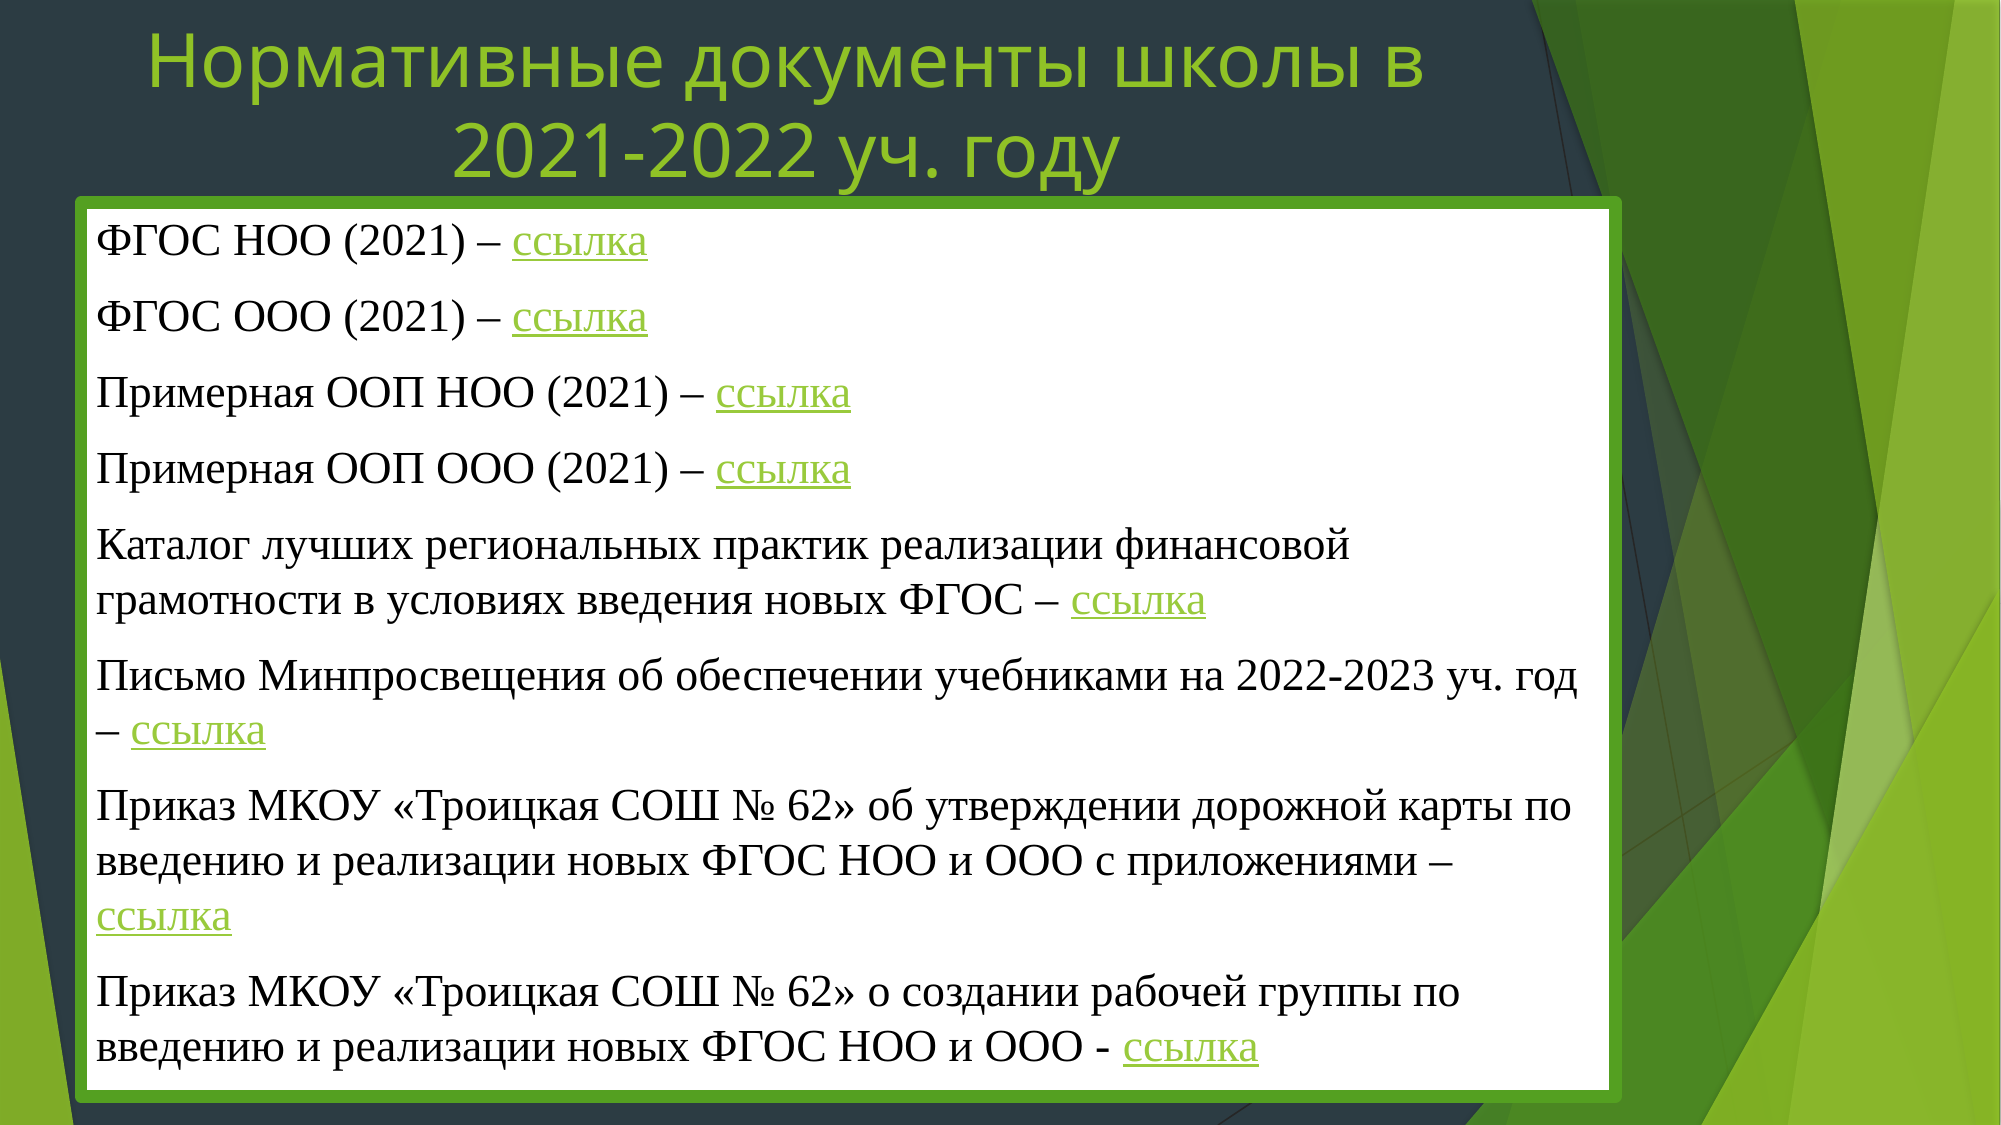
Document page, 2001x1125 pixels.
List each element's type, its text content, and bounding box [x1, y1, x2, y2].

title Нормативные документы школы в 2021-2022 уч. году [81, 5, 1492, 201]
list ФГОС НОО (2021) – ссылка ФГОС ООО (2021) – ссылка Примерная ООП НОО (2021) – ссылка Примерная ООП ООО (2021) – ссылка Каталог лучших региональных практик реализации финансовой грамотности в условиях введения новых ФГОС – ссылка Письмо Минпросвещения об обеспечении учебниками на 2022-2023 уч. год – ссылка Приказ МКОУ «Троицкая СОШ № 62» об утверждении дорожной карты по введению и реализации новых ФГОС НОО и ООО с приложениями – ссылка Приказ МКОУ «Троицкая СОШ № 62» о создании рабочей группы по введению и реализации новых ФГОС НОО и ООО - ссылка [80, 201, 1617, 1098]
